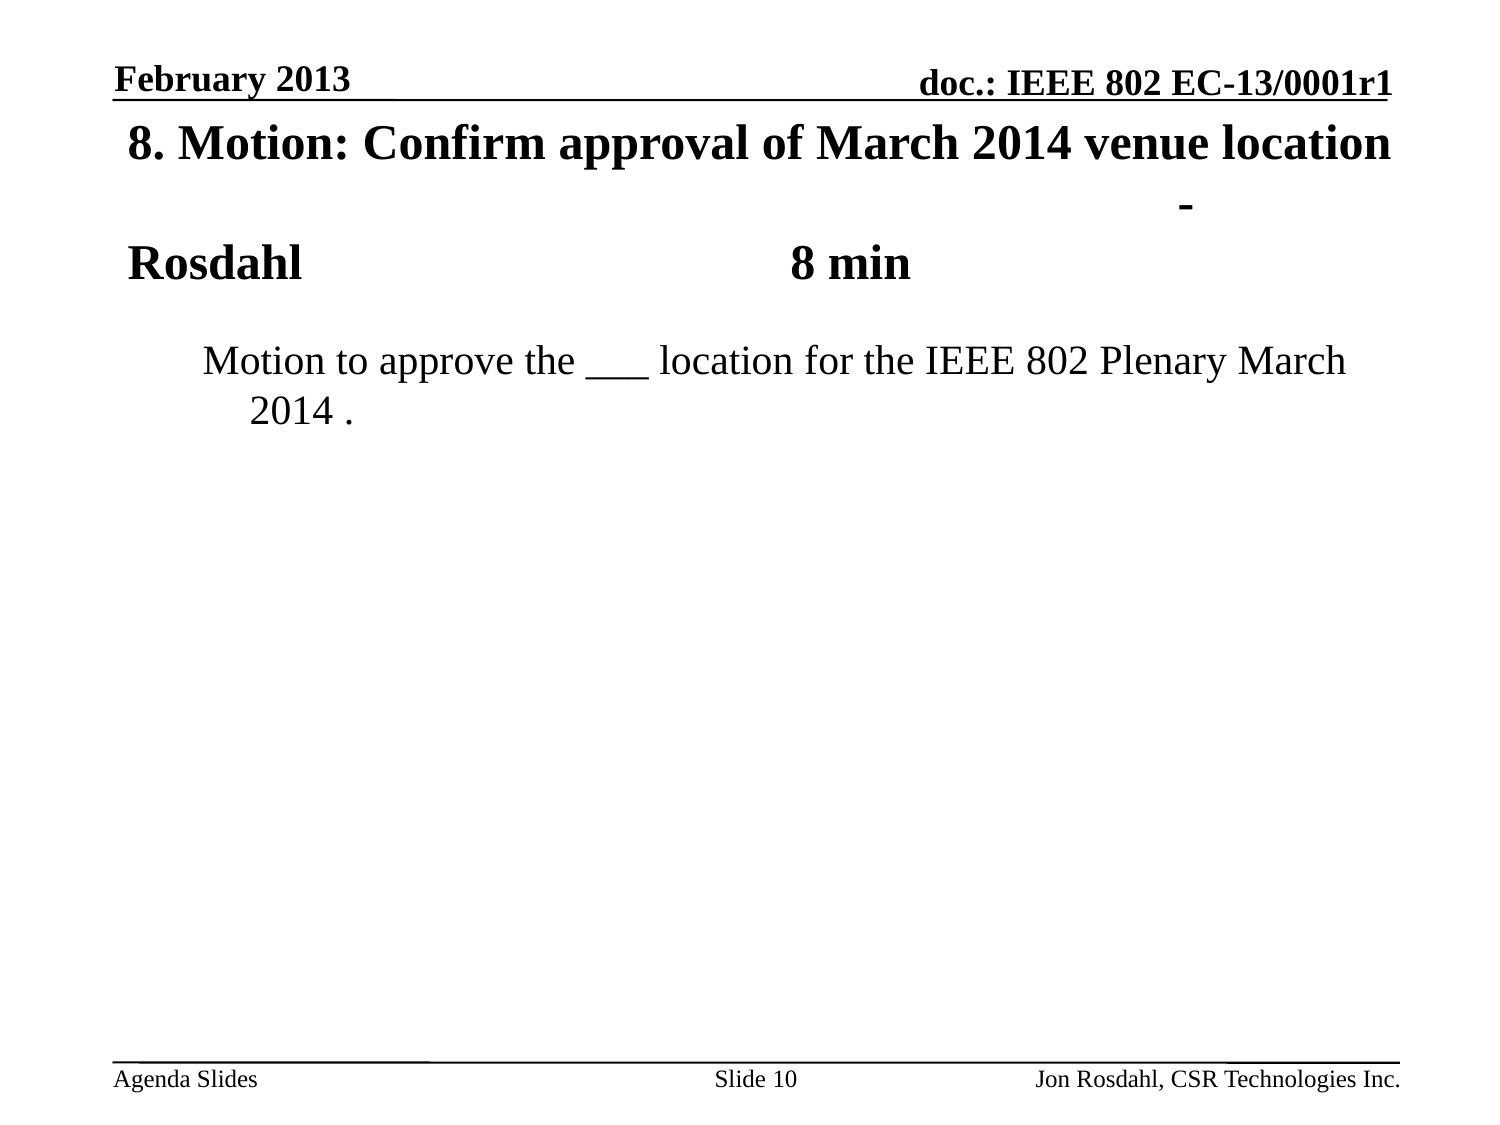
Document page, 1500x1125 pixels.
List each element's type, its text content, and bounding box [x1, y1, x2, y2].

slide_number Slide 10 [712, 1061, 800, 1123]
footer Jon Rosdahl, CSR Technologies Inc. [878, 1061, 1402, 1093]
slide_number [114, 54, 423, 100]
list Motion to approve the ___ location for the IEEE 802 Plenary March 2014 . [112, 324, 1388, 1000]
title 8. Motion: Confirm approval of March 2014 venue location - Rosdahl 8 min [112, 112, 1413, 288]
